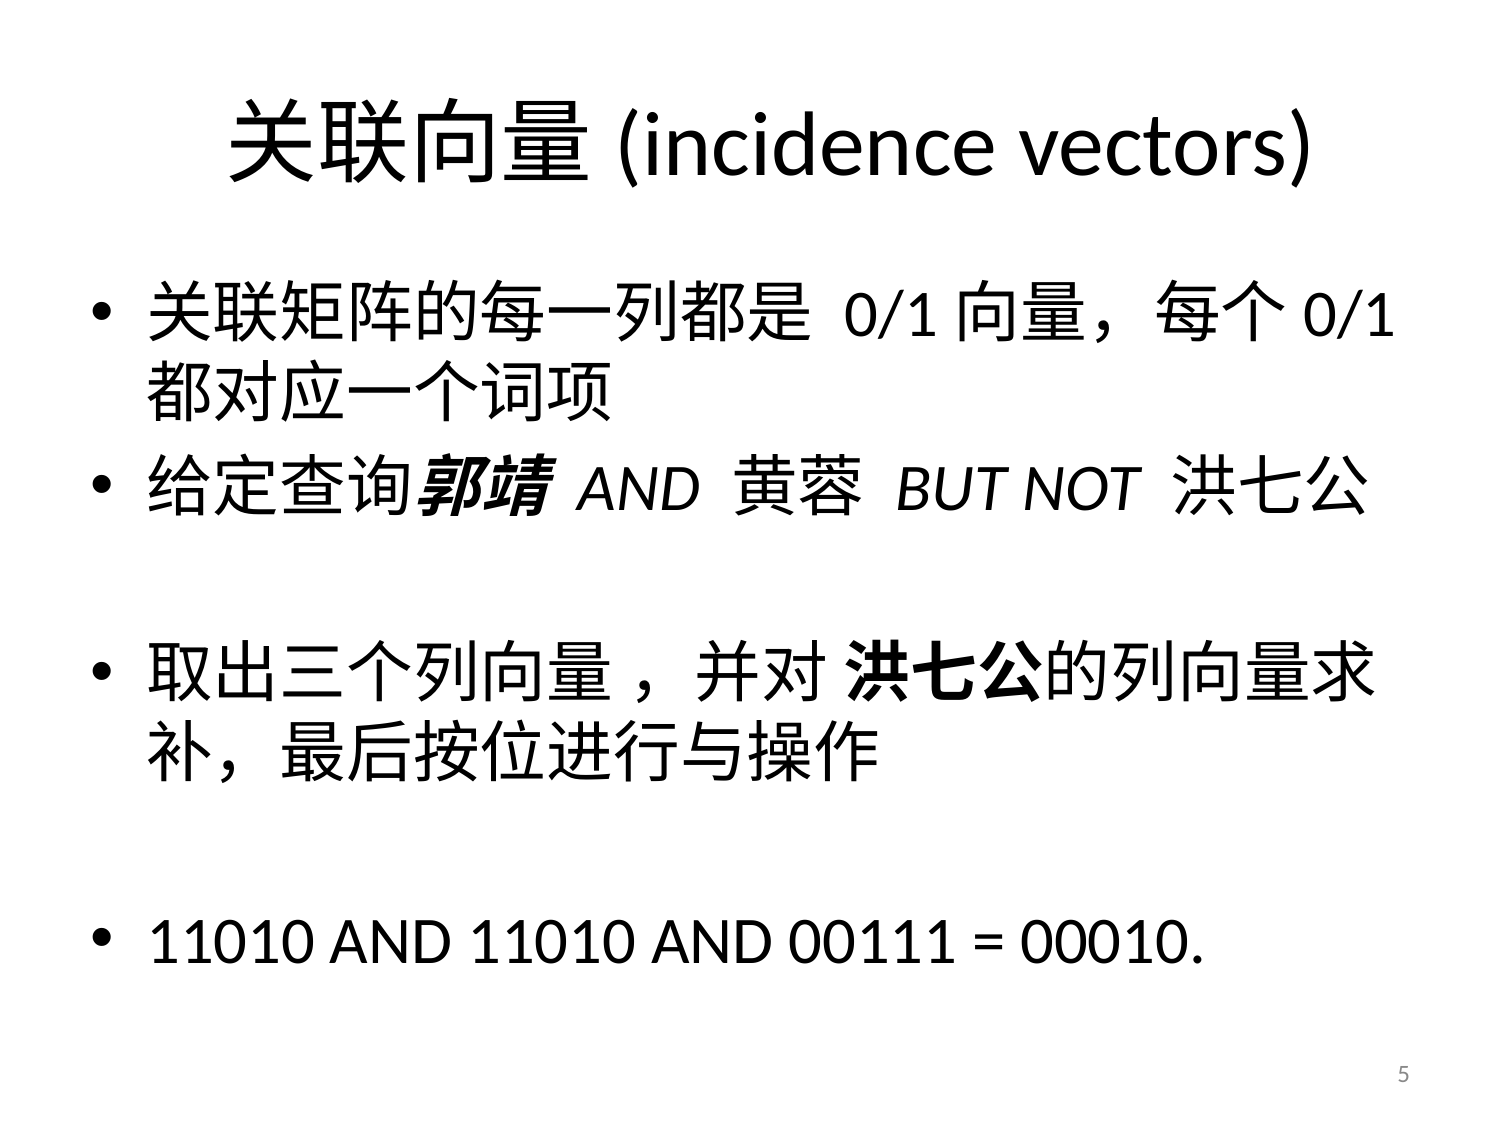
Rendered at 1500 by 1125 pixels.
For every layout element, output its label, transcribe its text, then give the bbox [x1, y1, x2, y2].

list 关联矩阵的每一列都是 0/1向量，每个0/1都对应一个词项 给定查询郭靖 AND 黄蓉 BUT NOT 洪七公 取出三个列向量 ，并对 洪七公的列向量求补，最后按位进行与操作 11010 AND 11010 AND 00111 = 00010. [75, 262, 1425, 1005]
title 关联向量(incidence vectors) [75, 45, 1425, 233]
slide_number 5 [1074, 1042, 1425, 1103]
